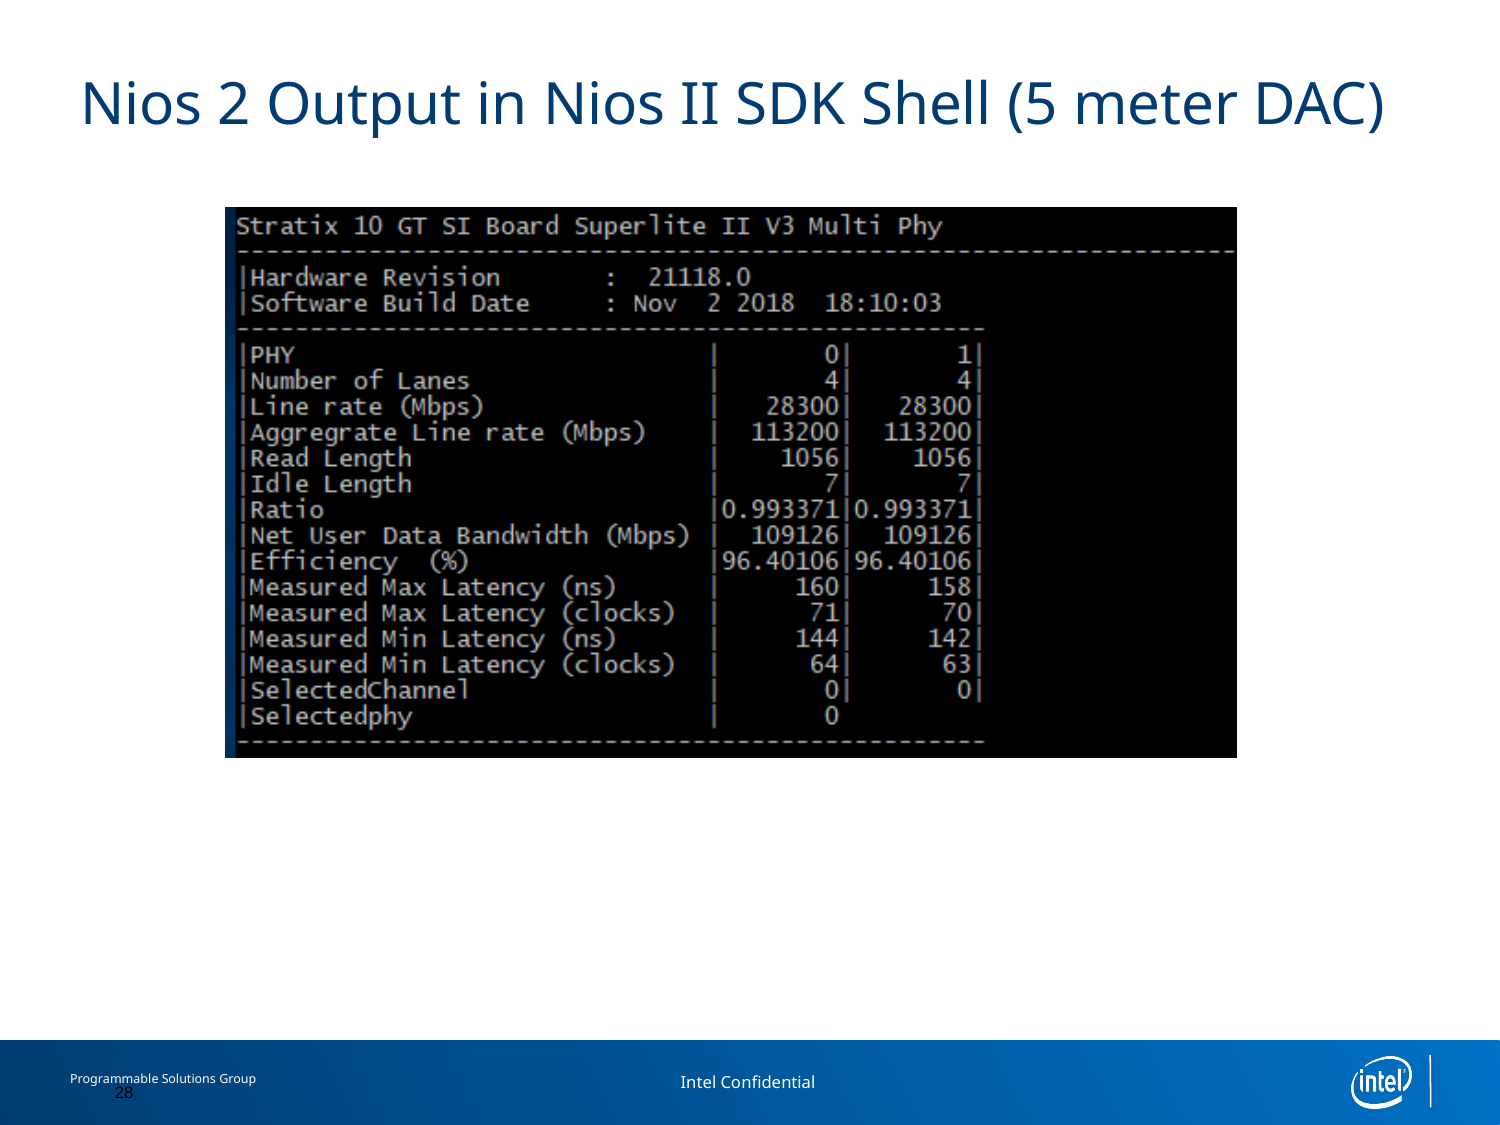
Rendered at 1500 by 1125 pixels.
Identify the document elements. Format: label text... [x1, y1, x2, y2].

title Nios 2 Output in Nios II SDK Shell (5 meter DAC) [80, 65, 1400, 194]
picture [224, 207, 1237, 759]
picture [1351, 1056, 1412, 1109]
slide_number 28 [19, 1069, 134, 1116]
